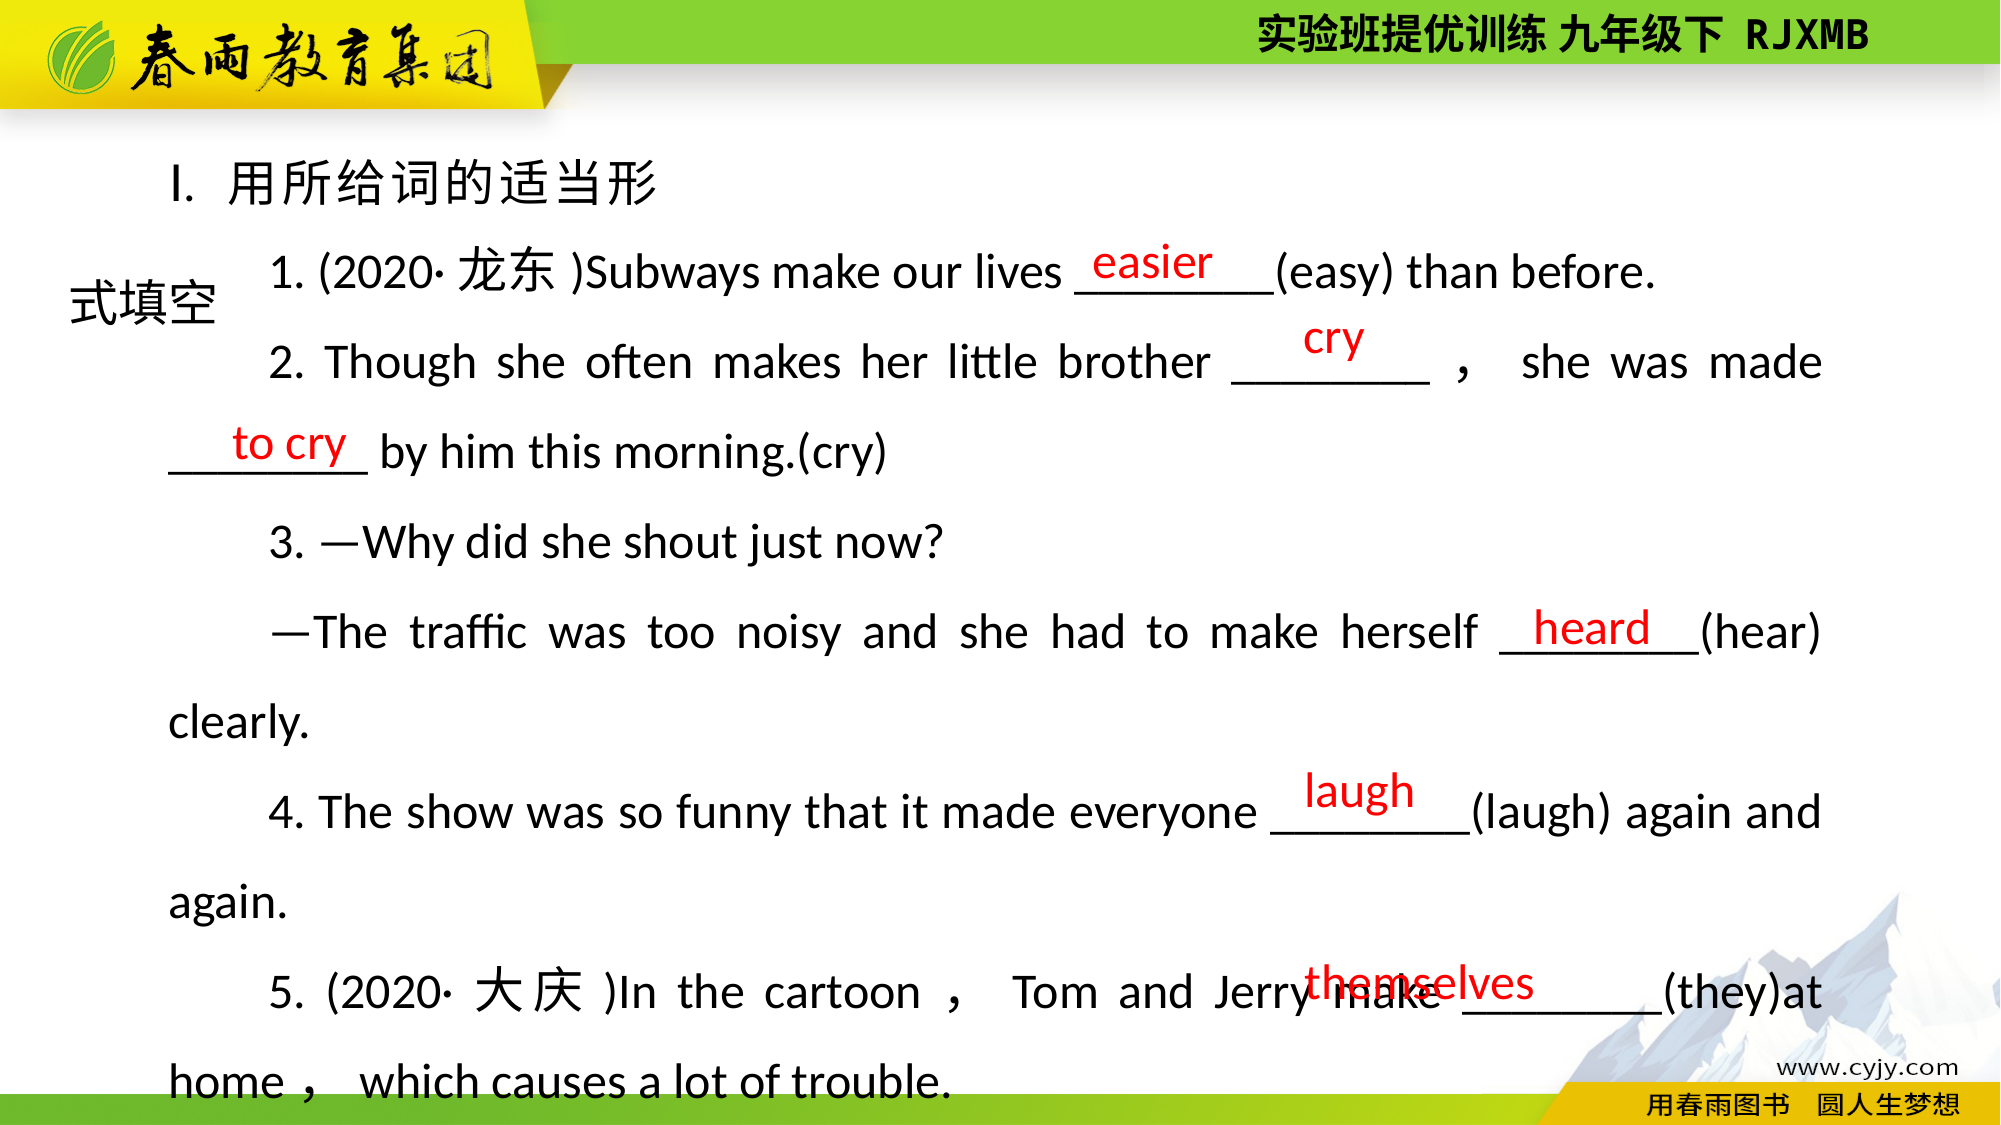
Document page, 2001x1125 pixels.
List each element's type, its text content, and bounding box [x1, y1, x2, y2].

picture [0, 0, 2001, 1125]
text_box Ⅰ. 用所给词的适当形式填空 [54, 84, 673, 220]
text_box to cry [217, 402, 363, 478]
text_box easier [1077, 220, 1230, 296]
text_box laugh [1289, 749, 1431, 825]
text_box cry [1288, 296, 1381, 372]
text_box themselves [1290, 941, 1551, 1017]
text_box 1. (2020·龙东)Subways make our lives ________(easy) than before. 2. Though she often makes her little brother ________，she was made ________ by him this morning.(cry) 3. —Why did she shout just now? —The traffic was too noisy and she had to make herself ________(hear) clearly. 4. The show was so funny that it made everyone ________(laugh) again and again. 5. (2020·大庆)In the cartoon，Tom and Jerry make ________(they)at home，which causes a lot of trouble. [153, 201, 1839, 1116]
text_box heard [1518, 587, 1667, 662]
